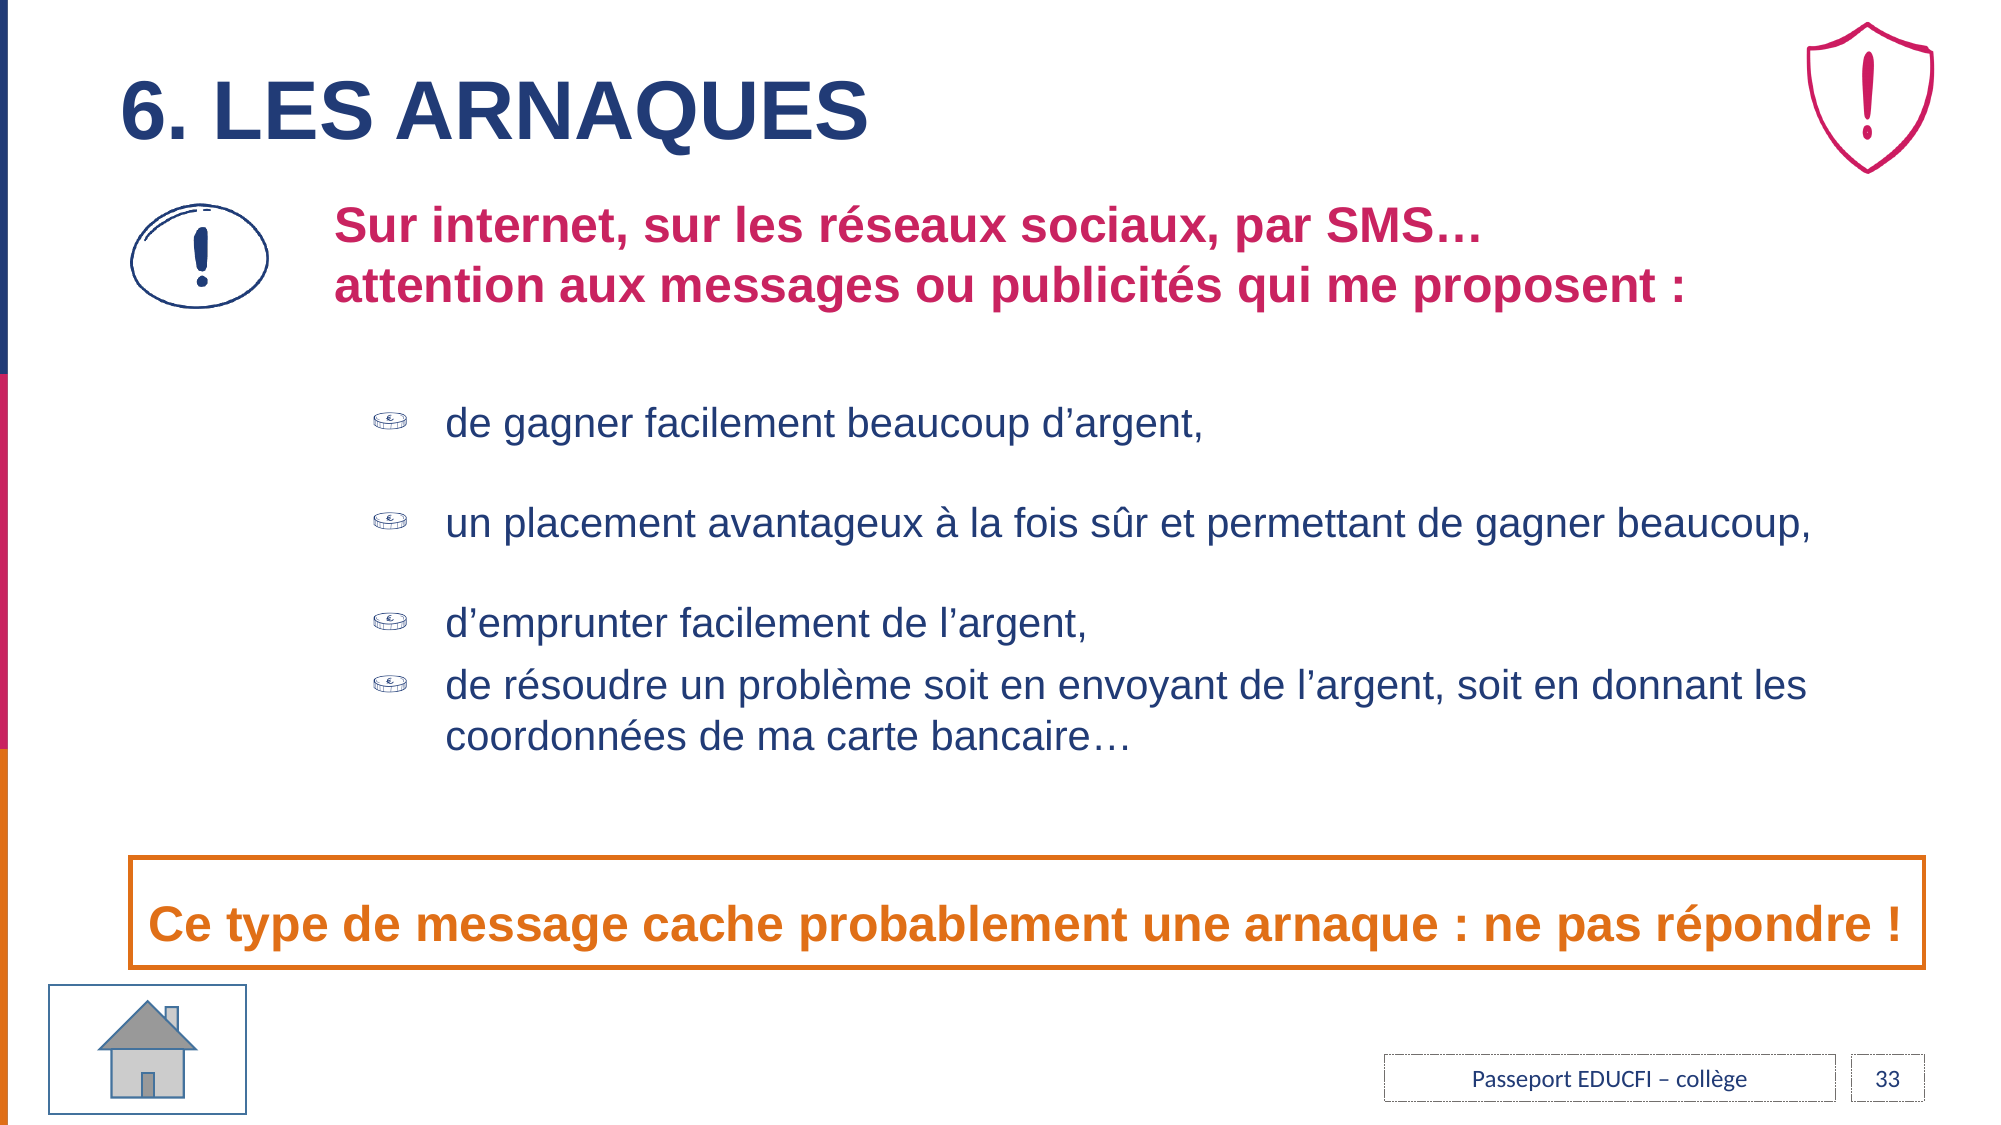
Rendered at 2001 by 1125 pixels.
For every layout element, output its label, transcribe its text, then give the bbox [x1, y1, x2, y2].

picture [370, 402, 408, 439]
picture [370, 602, 408, 640]
slide_number 33 [1851, 1054, 1925, 1102]
title 6. LES ARNAQUES [105, 59, 1895, 263]
text_box [129, 857, 1925, 968]
footer Passeport EDUCFI – collège [1384, 1054, 1836, 1102]
text_box [48, 984, 247, 1115]
text_box de gagner facilement beaucoup d’argent, un placement avantageux à la fois sûr et permettant de gagner beaucoup, d’emprunter facilement de l’argent, de résoudre un problème soit en envoyant de l’argent, soit en donnant les coordonnées de ma carte bancaire… [363, 363, 1852, 766]
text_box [130, 184, 1802, 321]
picture [1796, 13, 1945, 181]
text_box Ce type de message cache probablement une arnaque : ne pas répondre ! [130, 854, 1923, 959]
picture [0, 0, 8, 1125]
picture [370, 502, 408, 539]
picture [370, 665, 408, 702]
